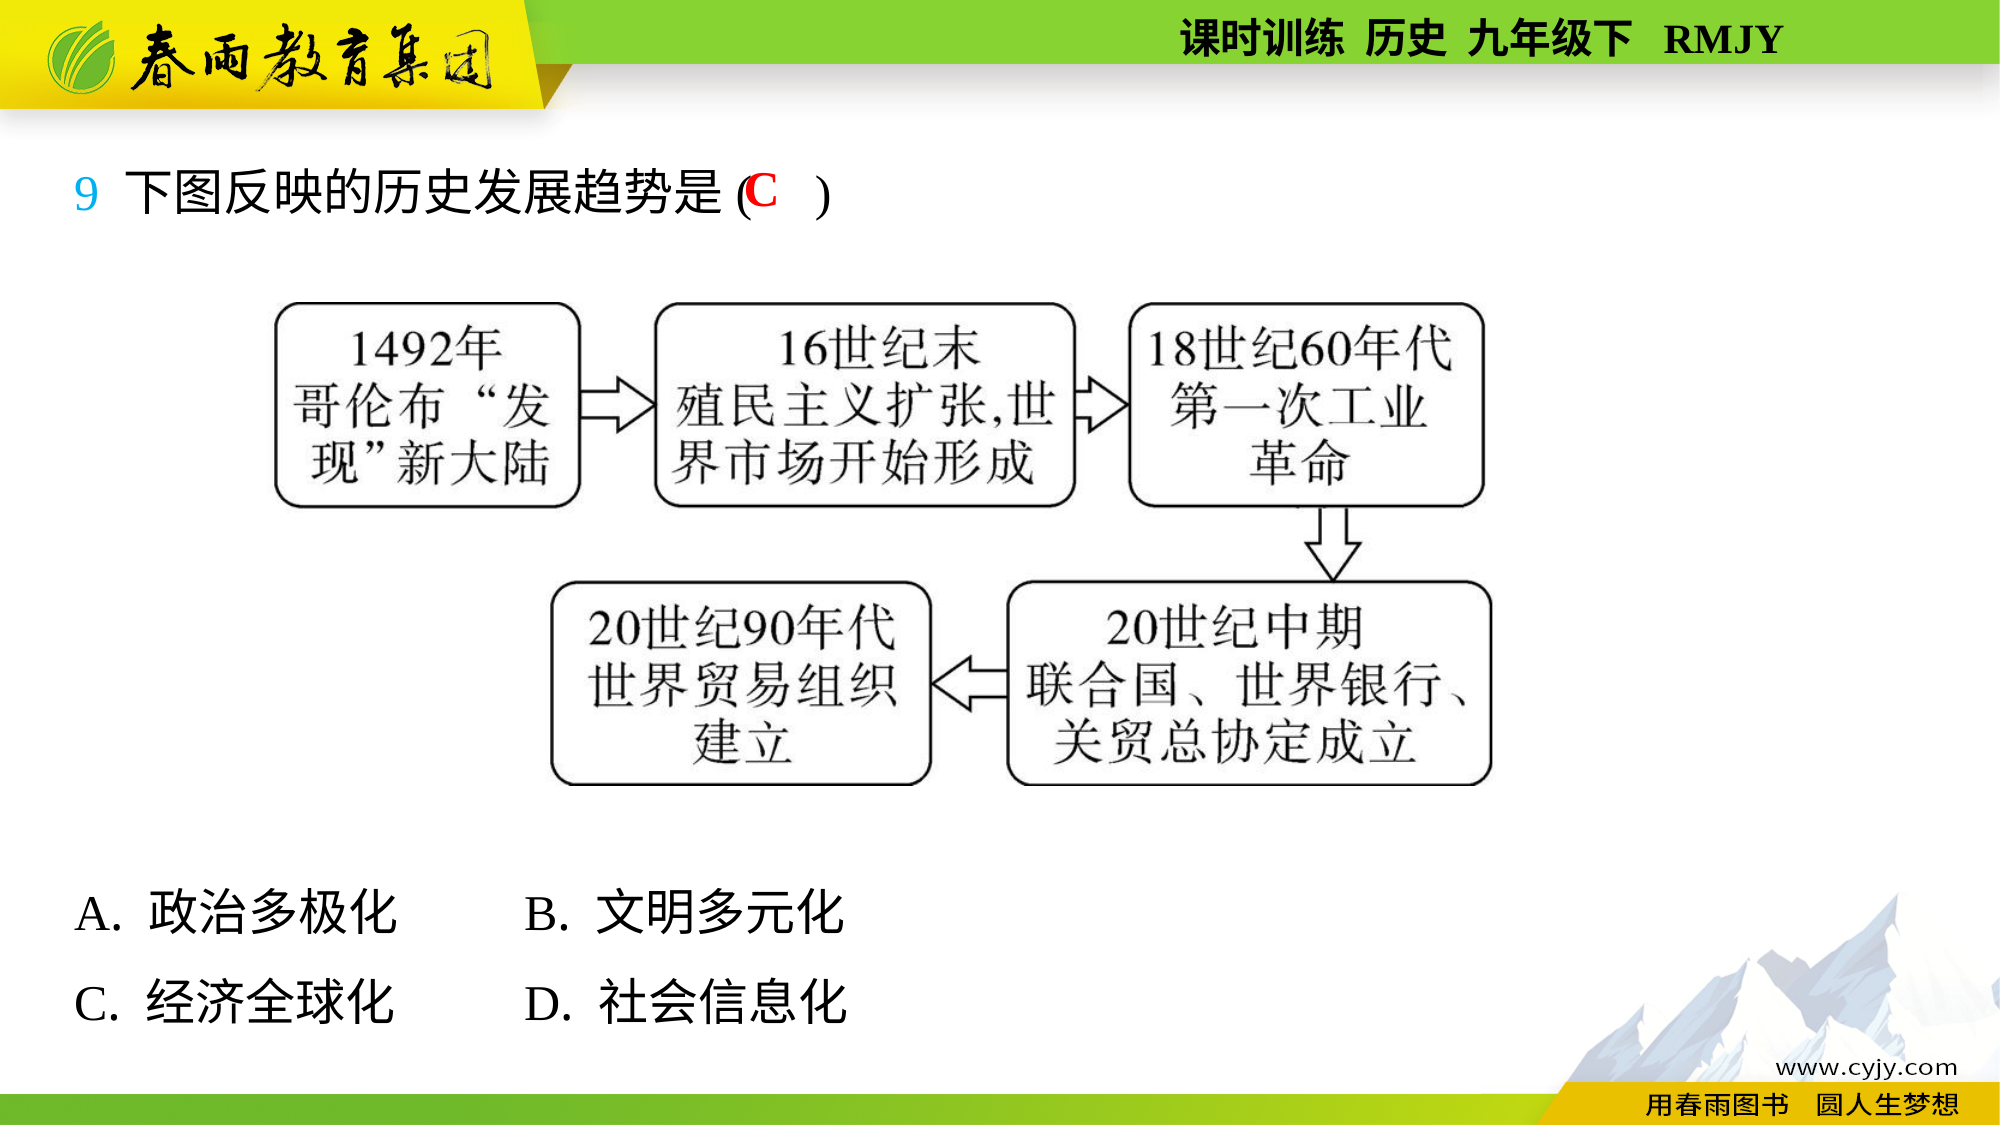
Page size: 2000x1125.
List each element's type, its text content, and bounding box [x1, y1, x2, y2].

list 9 下图反映的历史发展趋势是( ) A. 政治多极化 B. 文明多元化 C. 经济全球化 D. 社会信息化 [59, 122, 1944, 1047]
picture [0, 0, 2000, 1125]
text_box C [728, 148, 795, 224]
